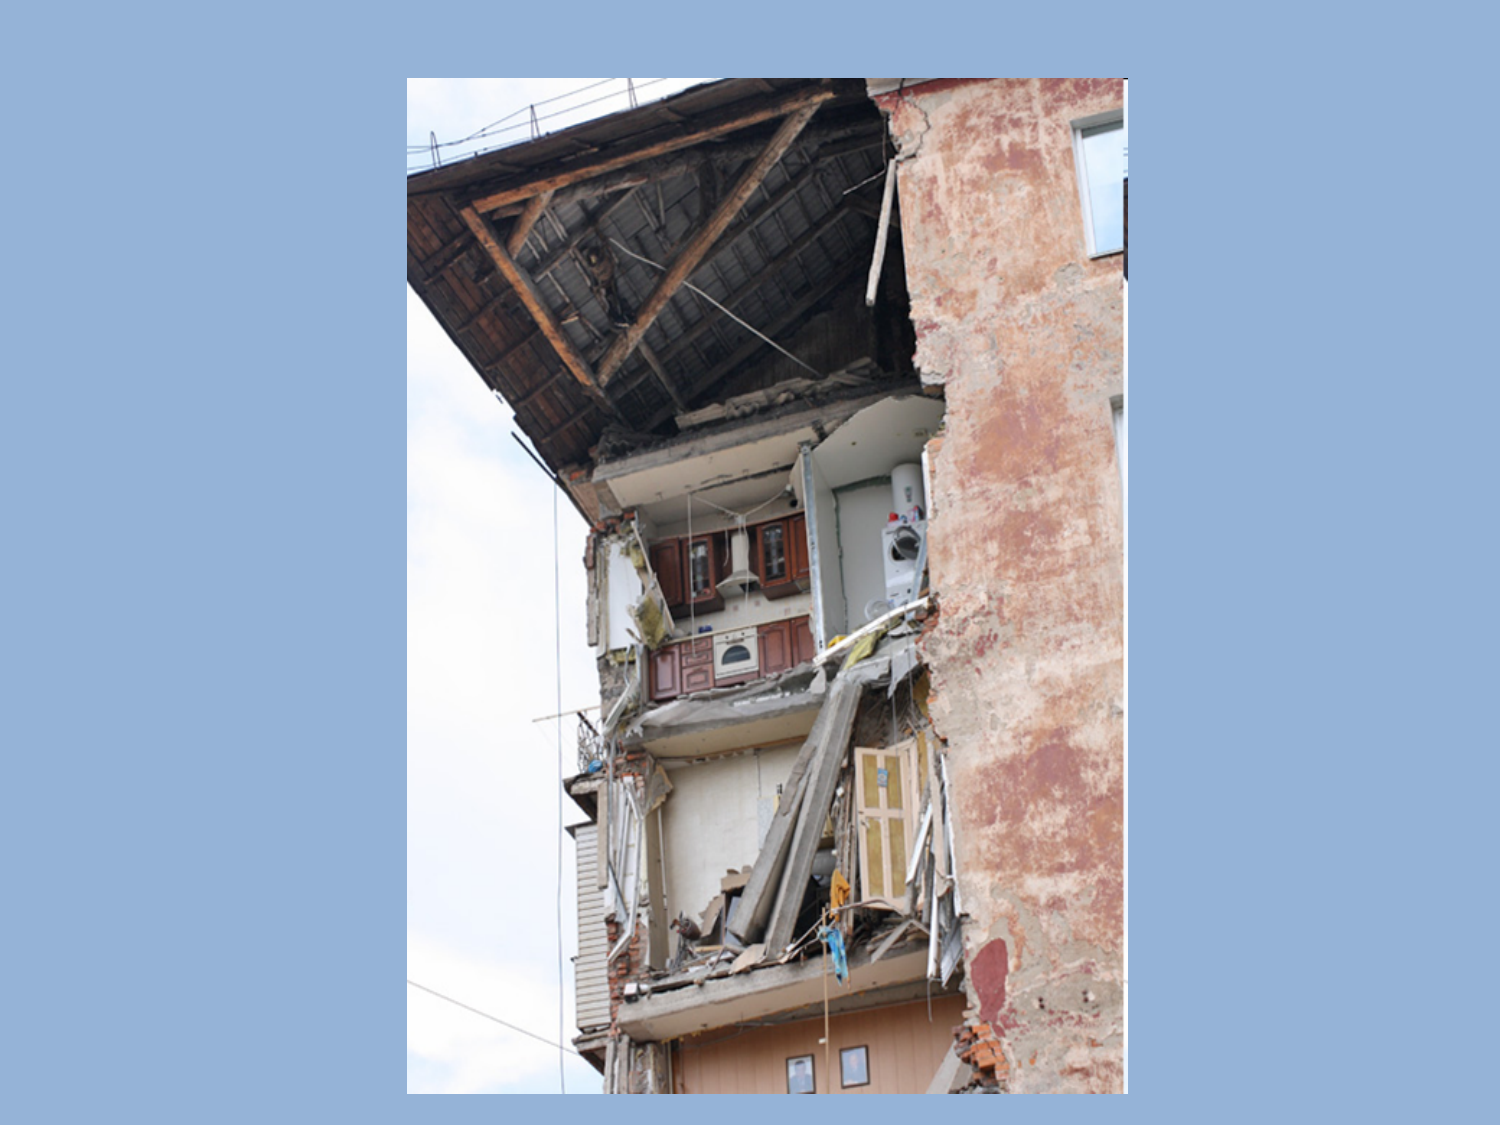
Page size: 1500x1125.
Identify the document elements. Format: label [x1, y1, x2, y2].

list [407, 77, 1129, 1095]
